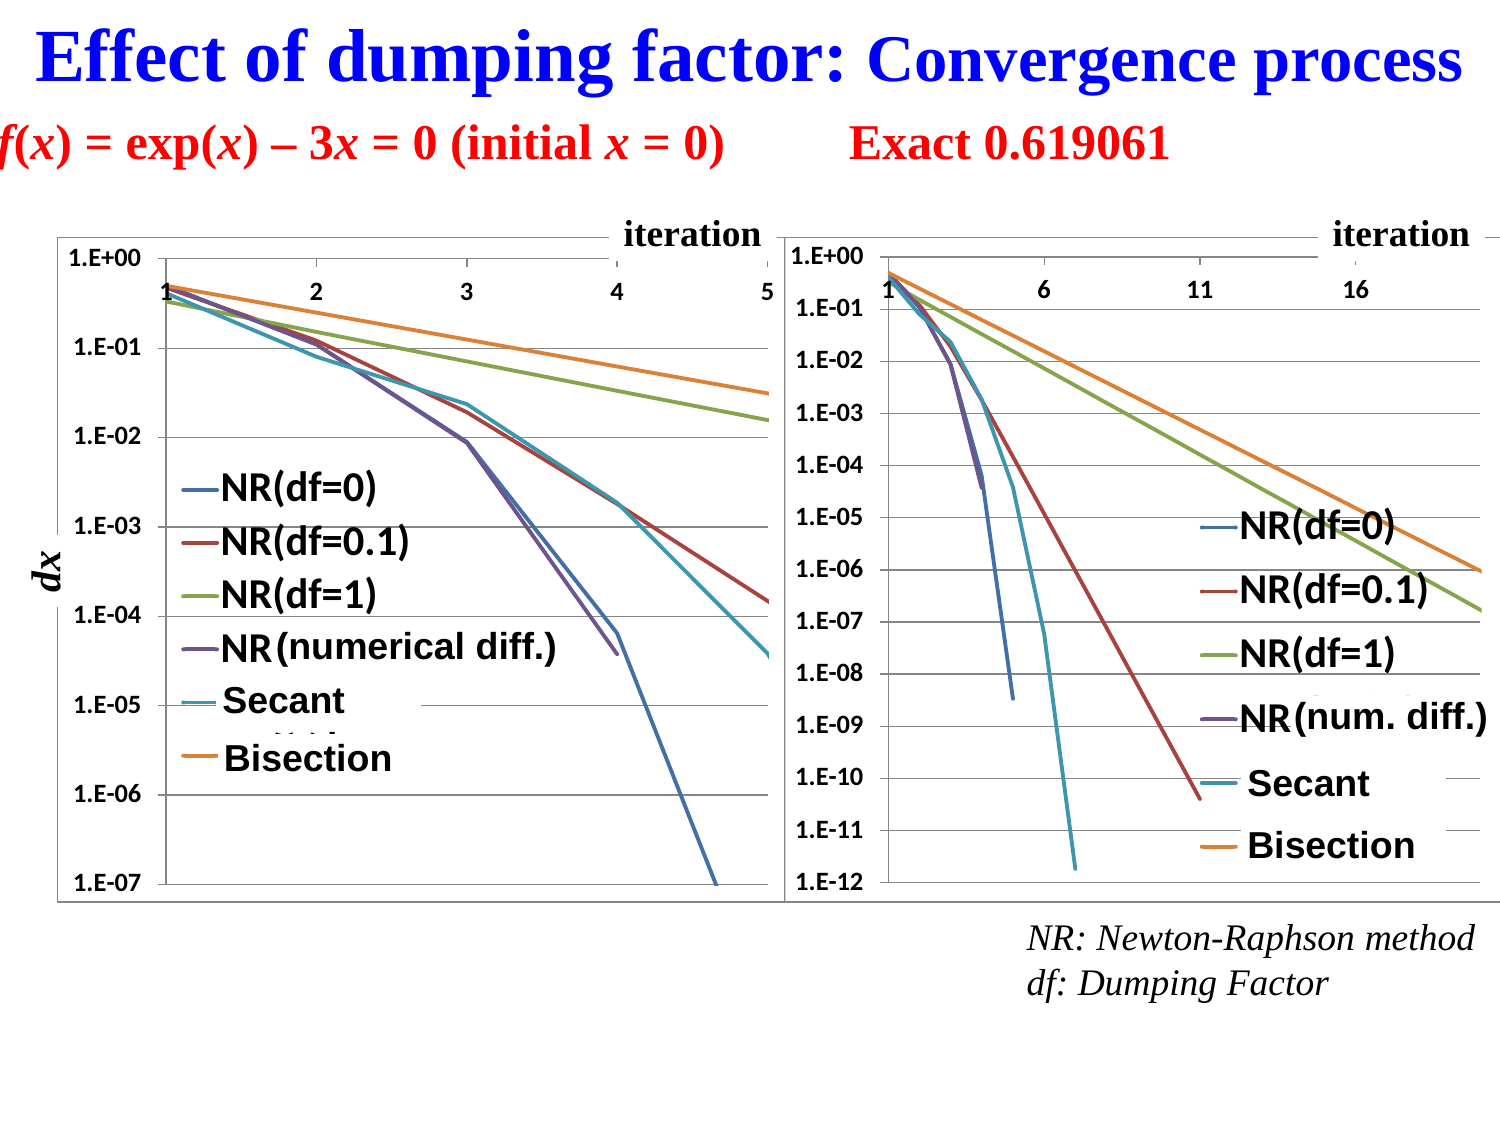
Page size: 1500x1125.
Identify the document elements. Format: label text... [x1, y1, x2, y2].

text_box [787, 236, 1500, 903]
text_box NR: Newton-Raphson method df: Dumping Factor [1011, 910, 1491, 1010]
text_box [56, 236, 786, 903]
text_box iteration [1317, 201, 1486, 235]
text_box iteration [609, 201, 777, 235]
text_box Effect of dumping factor: Convergence process [0, 0, 1500, 104]
text_box dx [11, 535, 51, 607]
text_box f(x) = exp(x) – 3x = 0 (initial x = 0) Exact 0.619061 [0, 104, 1187, 177]
